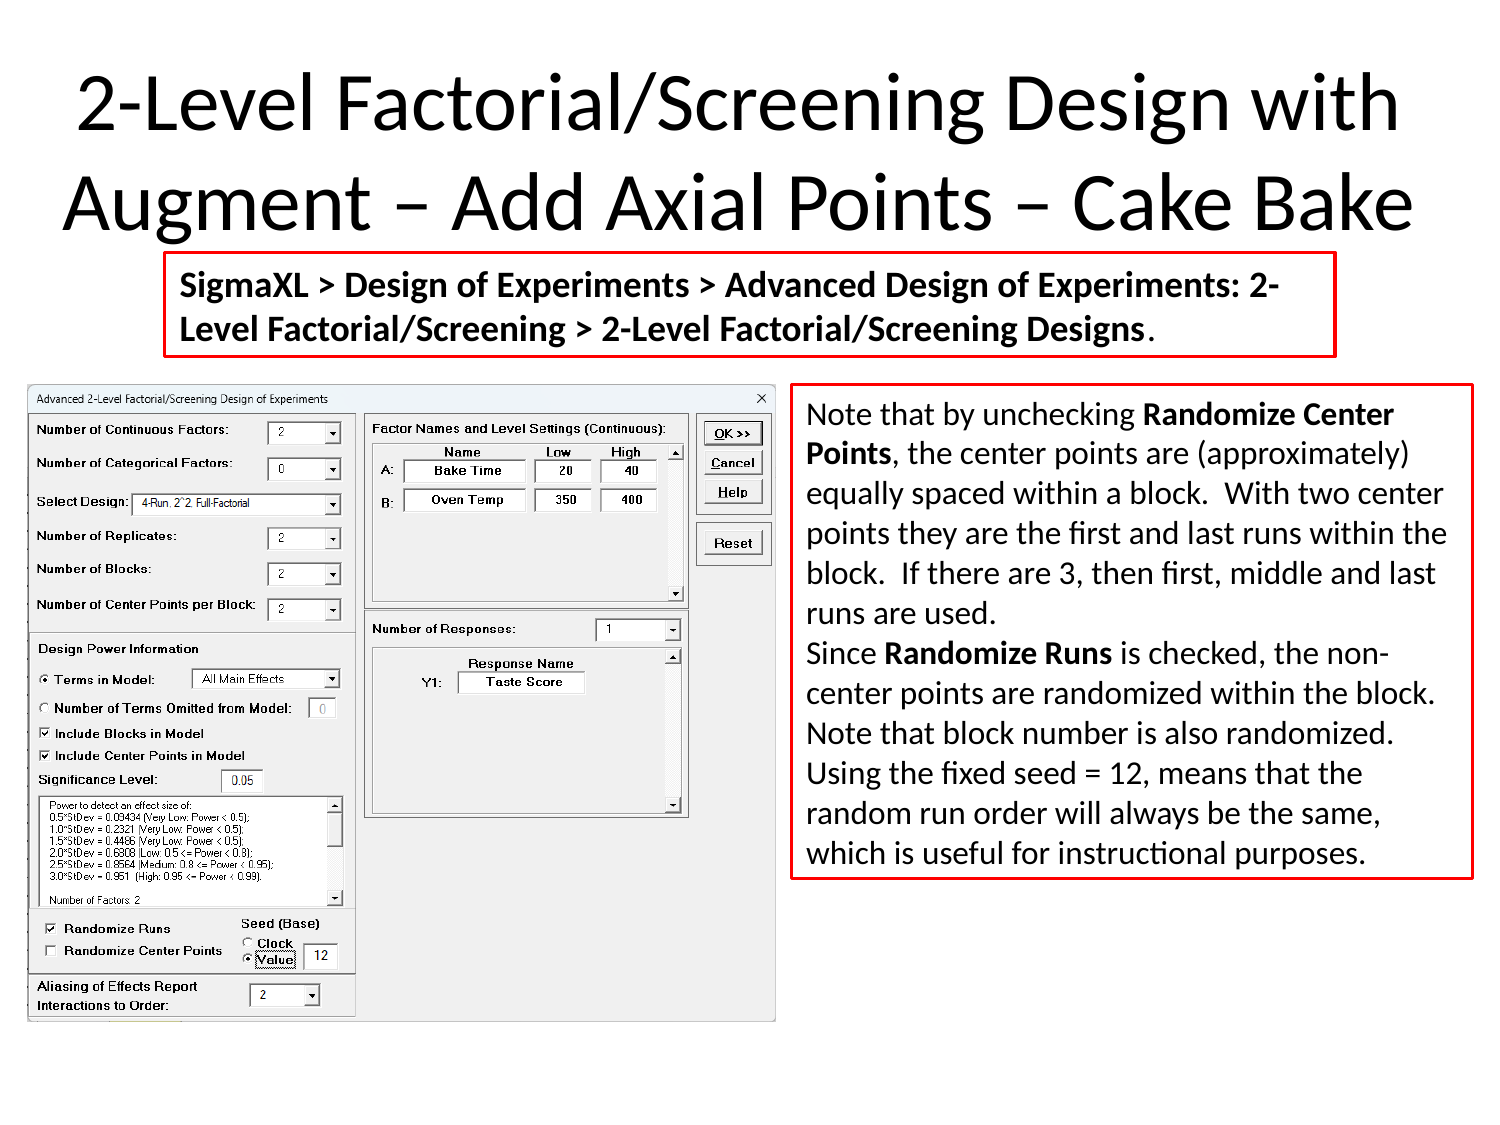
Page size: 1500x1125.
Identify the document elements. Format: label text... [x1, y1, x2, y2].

text_box SigmaXL > Design of Experiments > Advanced Design of Experiments: 2-Level Factorial/Screening > 2-Level Factorial/Screening Designs. [164, 252, 1336, 357]
text_box Note that by unchecking Randomize Center Points, the center points are (approximately) equally spaced within a block. With two center points they are the first and last runs within the block. If there are 3, then first, middle and last runs are used. Since Randomize Runs is checked, the non-center points are randomized within the block. Note that block number is also randomized. Using the fixed seed = 12, means that the random run order will always be the same, which is useful for instructional purposes. [791, 384, 1473, 879]
title 2-Level Factorial/Screening Design with Augment – Add Axial Points – Cake Bake [0, 39, 1500, 153]
picture [27, 384, 777, 1022]
